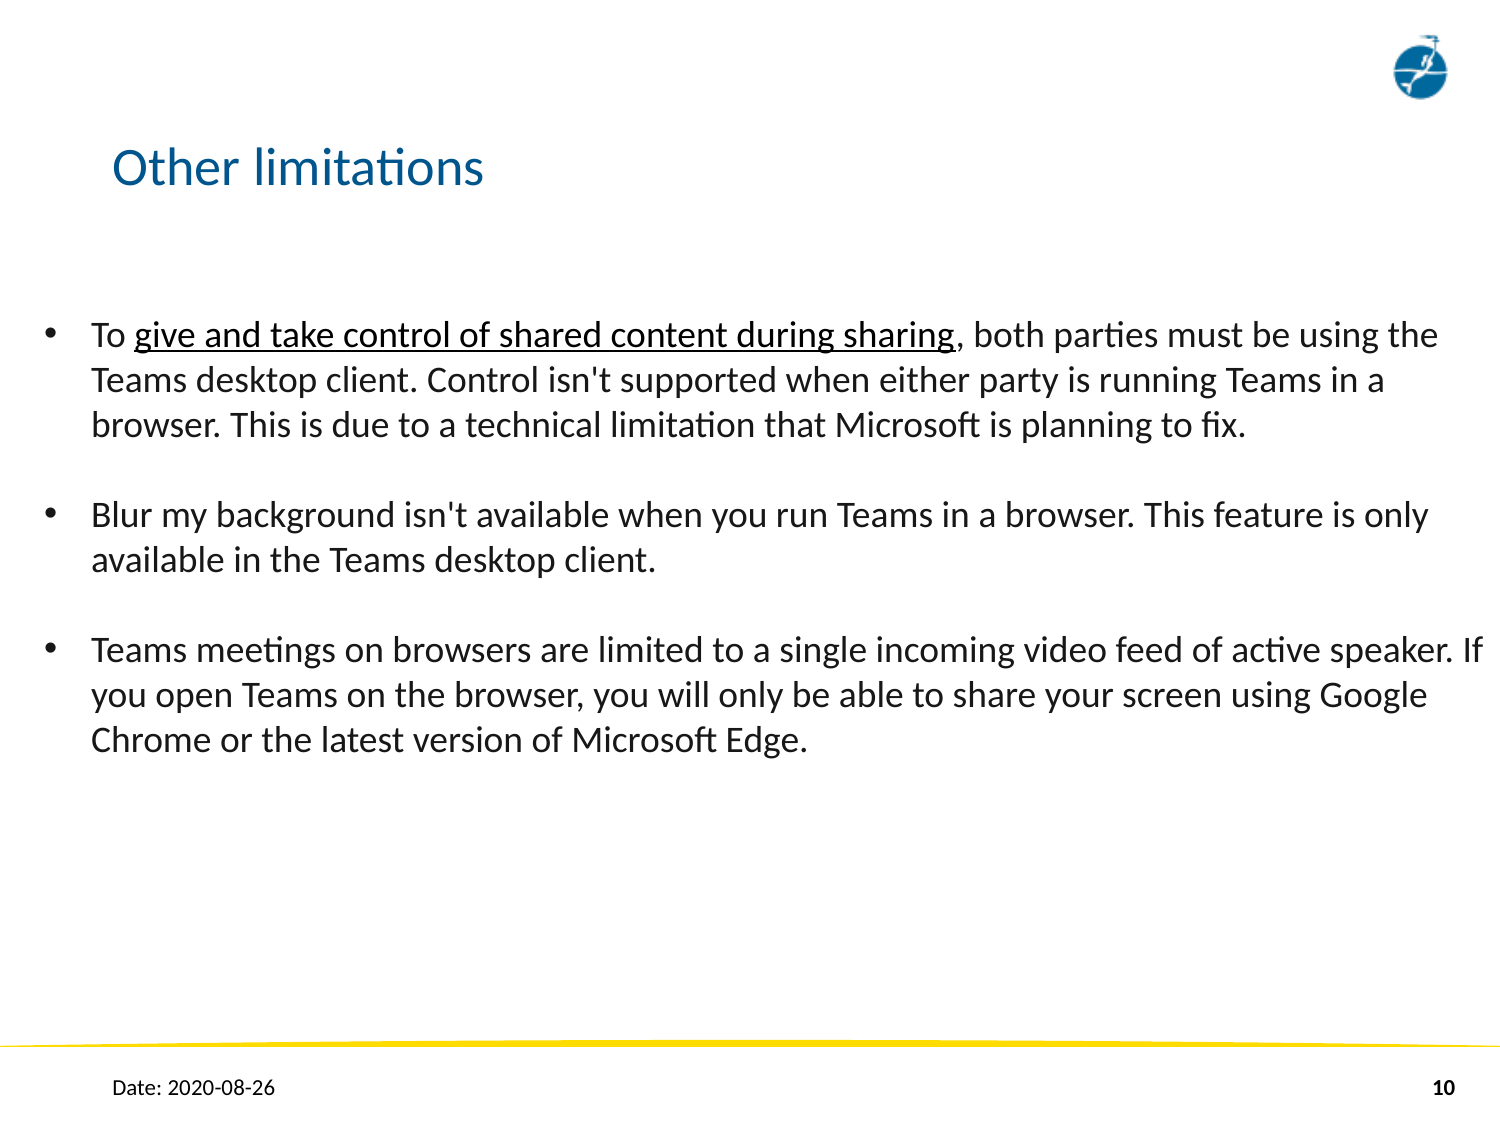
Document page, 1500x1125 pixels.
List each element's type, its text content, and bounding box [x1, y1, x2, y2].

slide_number 10 [1387, 1046, 1500, 1125]
title Other limitations [112, 42, 1388, 197]
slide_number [112, 1046, 461, 1125]
text_box To give and take control of shared content during sharing, both parties must be using the Teams desktop client. Control isn't supported when either party is running Teams in a browser. This is due to a technical limitation that Microsoft is planning to fix. Blur my background isn't available when you run Teams in a browser. This feature is only available in the Teams desktop client. Teams meetings on browsers are limited to a single incoming video feed of active speaker. If you open Teams on the browser, you will only be able to share your screen using Google Chrome or the latest version of Microsoft Edge. [29, 302, 1500, 768]
